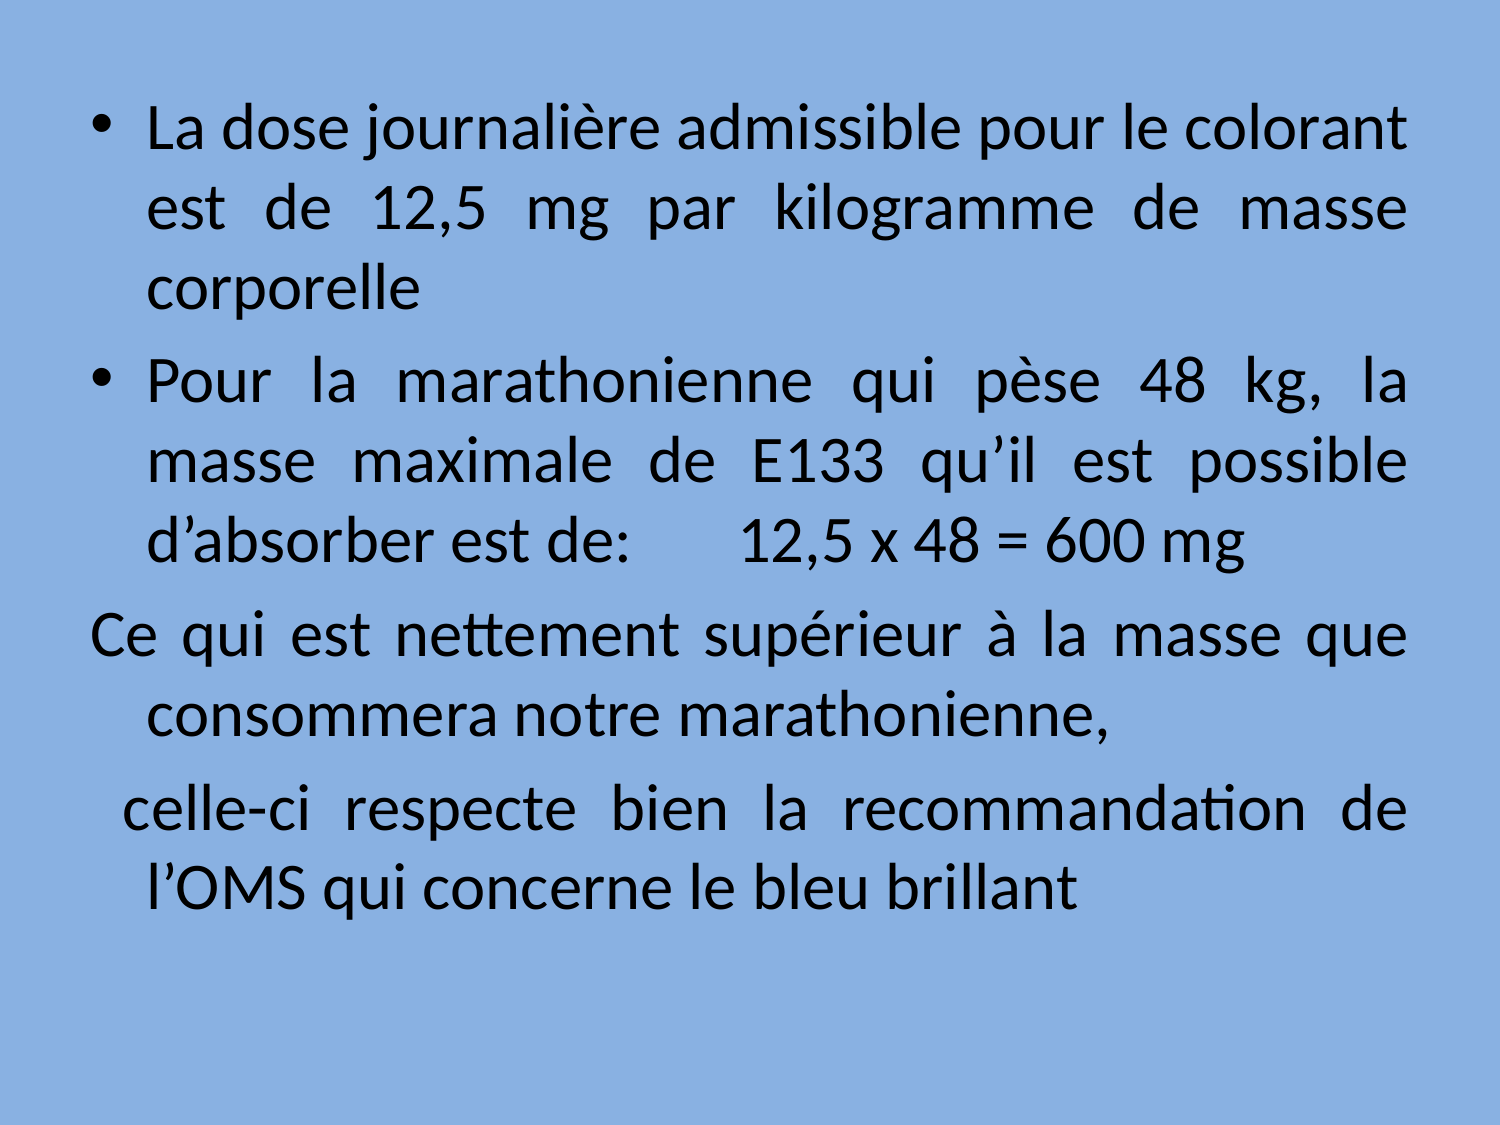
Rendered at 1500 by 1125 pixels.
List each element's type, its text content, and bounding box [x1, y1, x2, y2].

list La dose journalière admissible pour le colorant est de 12,5 mg par kilogramme de masse corporelle Pour la marathonienne qui pèse 48 kg, la masse maximale de E133 qu’il est possible d’absorber est de: 12,5 x 48 = 600 mg Ce qui est nettement supérieur à la masse que consommera notre marathonienne, celle-ci respecte bien la recommandation de l’OMS qui concerne le bleu brillant [75, 75, 1425, 1025]
